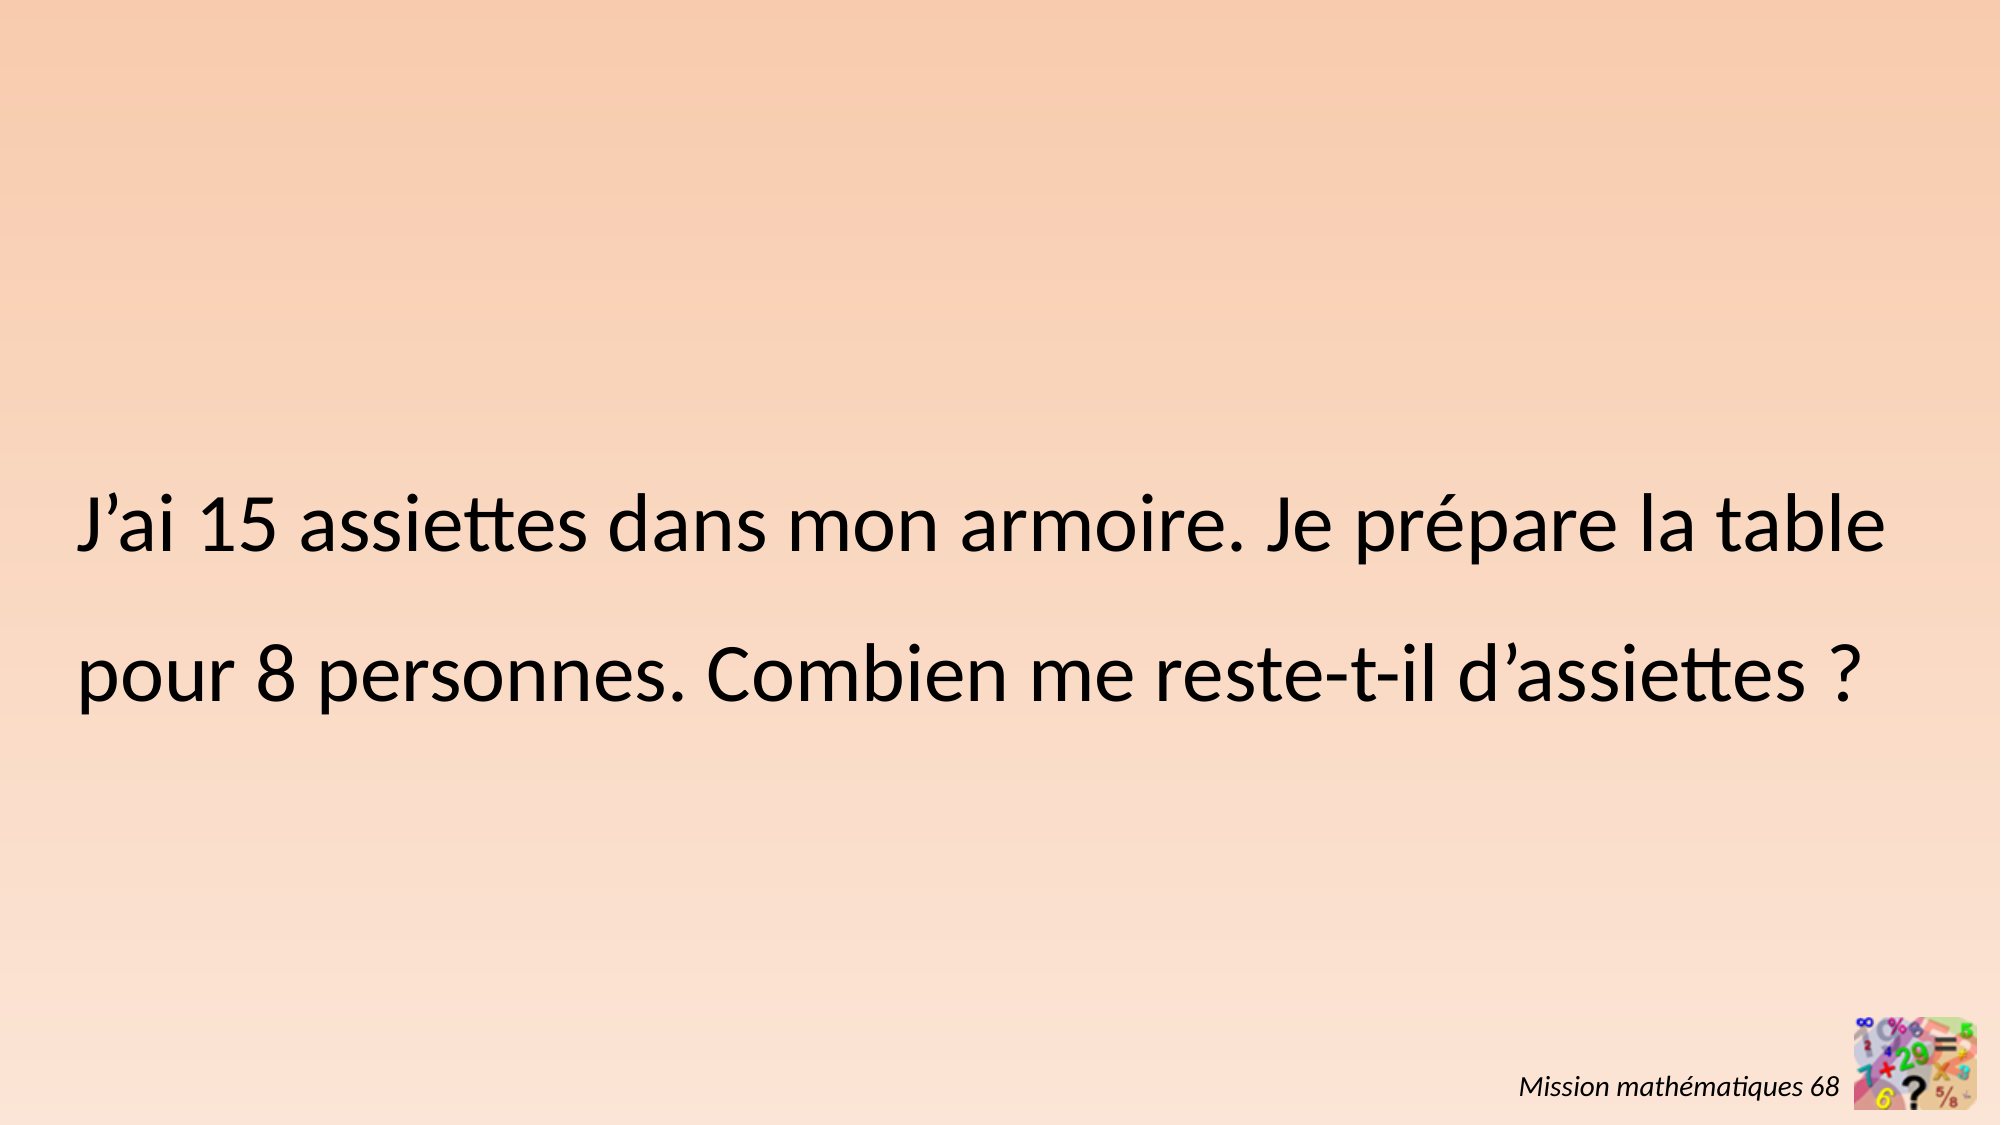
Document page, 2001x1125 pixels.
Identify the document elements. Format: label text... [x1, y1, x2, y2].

text_box J’ai 15 assiettes dans mon armoire. Je prépare la table pour 8 personnes. Combien me reste-t-il d’assiettes ? [61, 411, 1939, 726]
text_box Mission mathématiques 68 [1501, 1059, 1854, 1110]
picture [1854, 1017, 1977, 1110]
